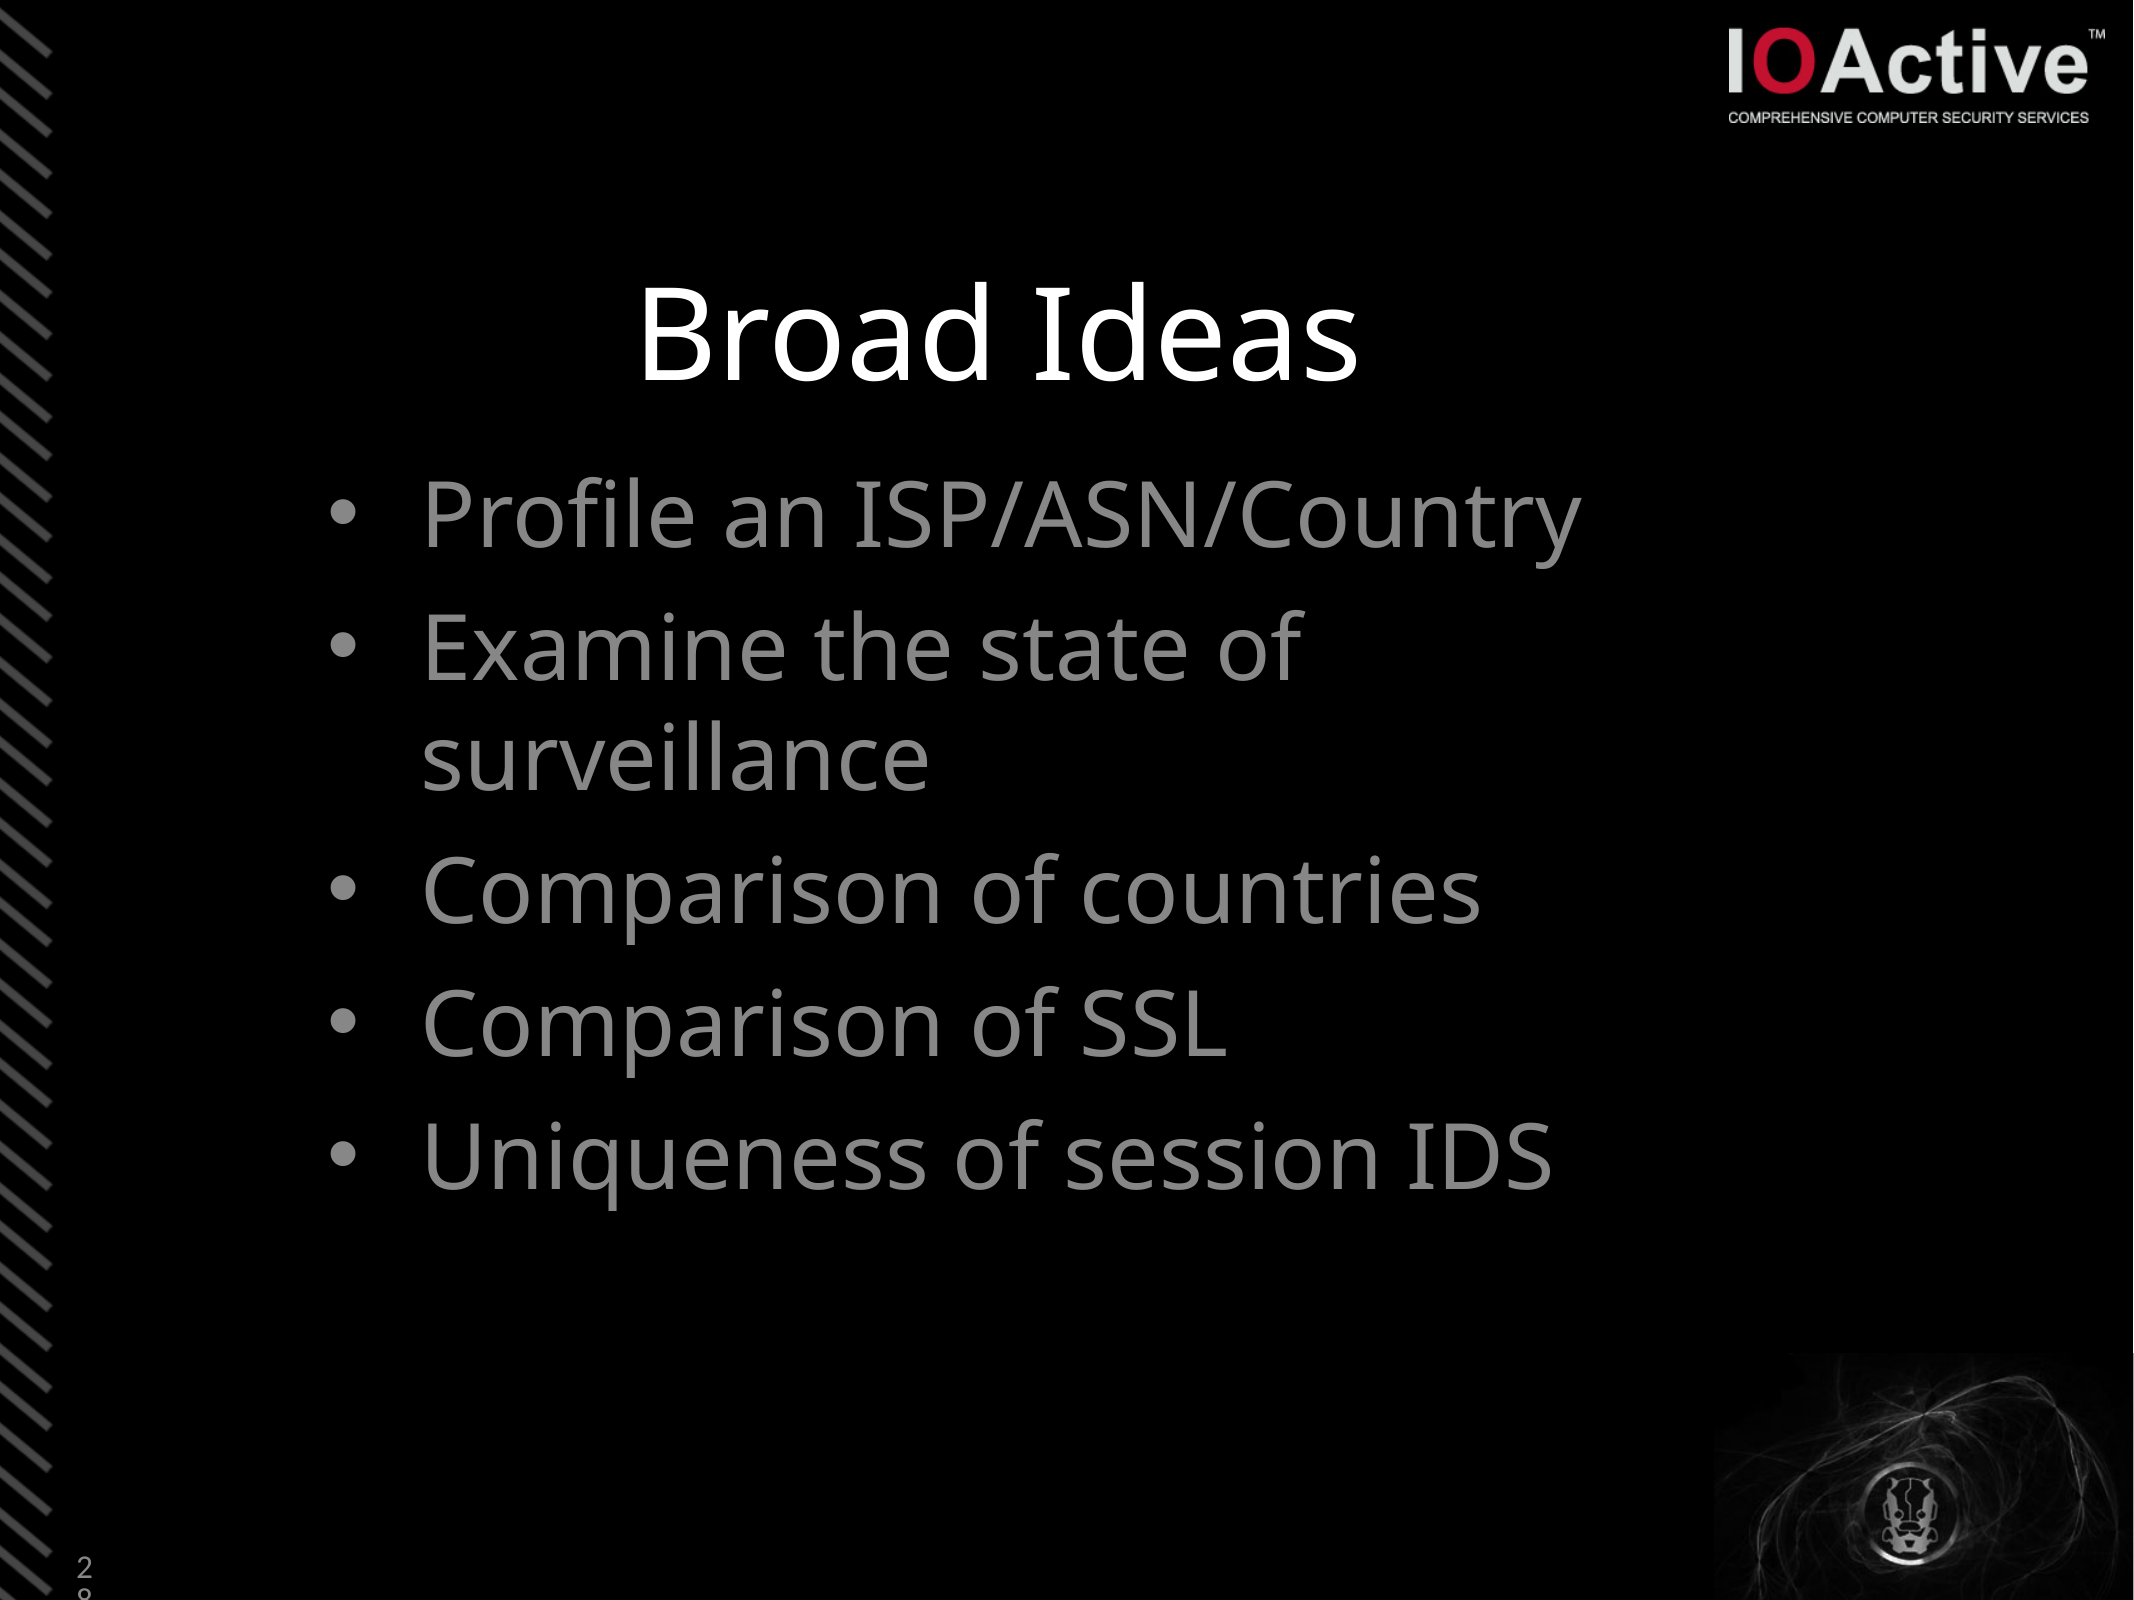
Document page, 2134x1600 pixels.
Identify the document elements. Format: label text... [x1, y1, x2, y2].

picture [1714, 1353, 2134, 1600]
list Profile an ISP/ASN/Country Examine the state of surveillance Comparison of countries Comparison of SSL Uniqueness of session IDS [320, 450, 1815, 1315]
picture [0, 0, 55, 1600]
slide_number 28 [60, 1538, 110, 1592]
title Broad Ideas [91, 157, 1905, 500]
picture [1729, 24, 2105, 123]
